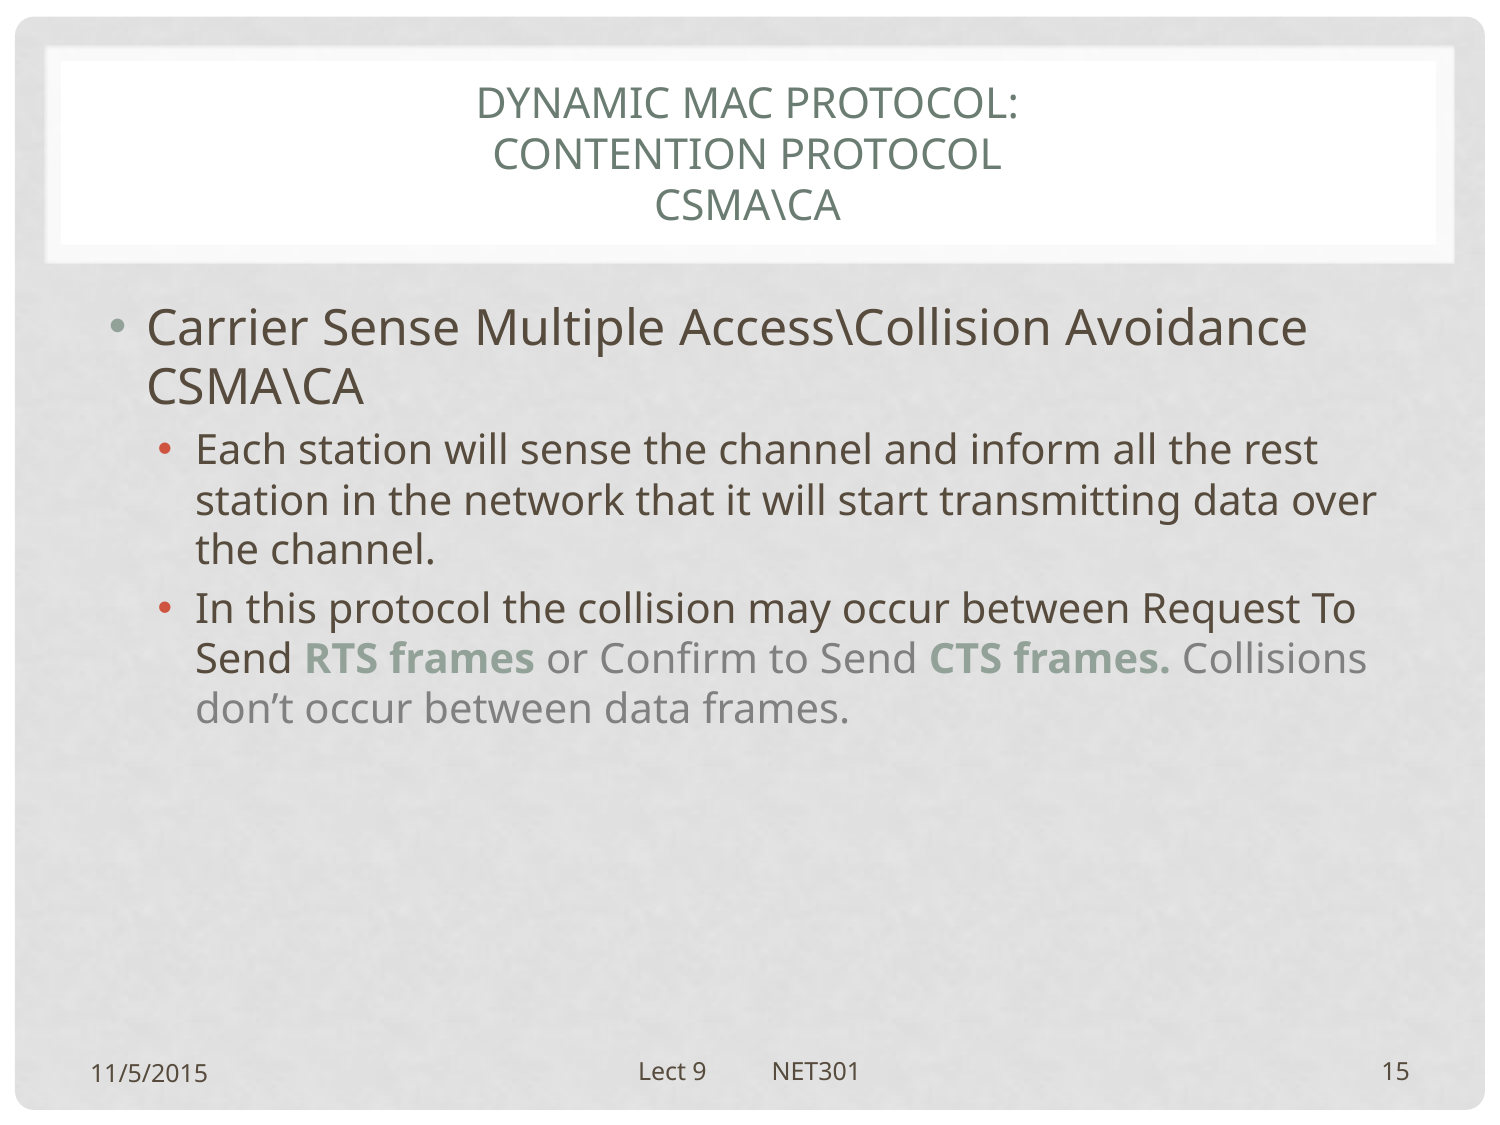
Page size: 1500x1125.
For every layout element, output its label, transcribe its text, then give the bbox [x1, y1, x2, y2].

list Carrier Sense Multiple Access\Collision Avoidance CSMA\CA Each station will sense the channel and inform all the rest station in the network that it will start transmitting data over the channel. In this protocol the collision may occur between Request To Send RTS frames or Confirm to Send CTS frames. Collisions don’t occur between data frames. [75, 287, 1425, 1005]
footer Lect 9 NET301 [512, 1042, 988, 1103]
slide_number 15 [1074, 1042, 1425, 1103]
title Dynamic mac protocol: contention protocol CSMA\CA [69, 66, 1425, 238]
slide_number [75, 1042, 425, 1103]
